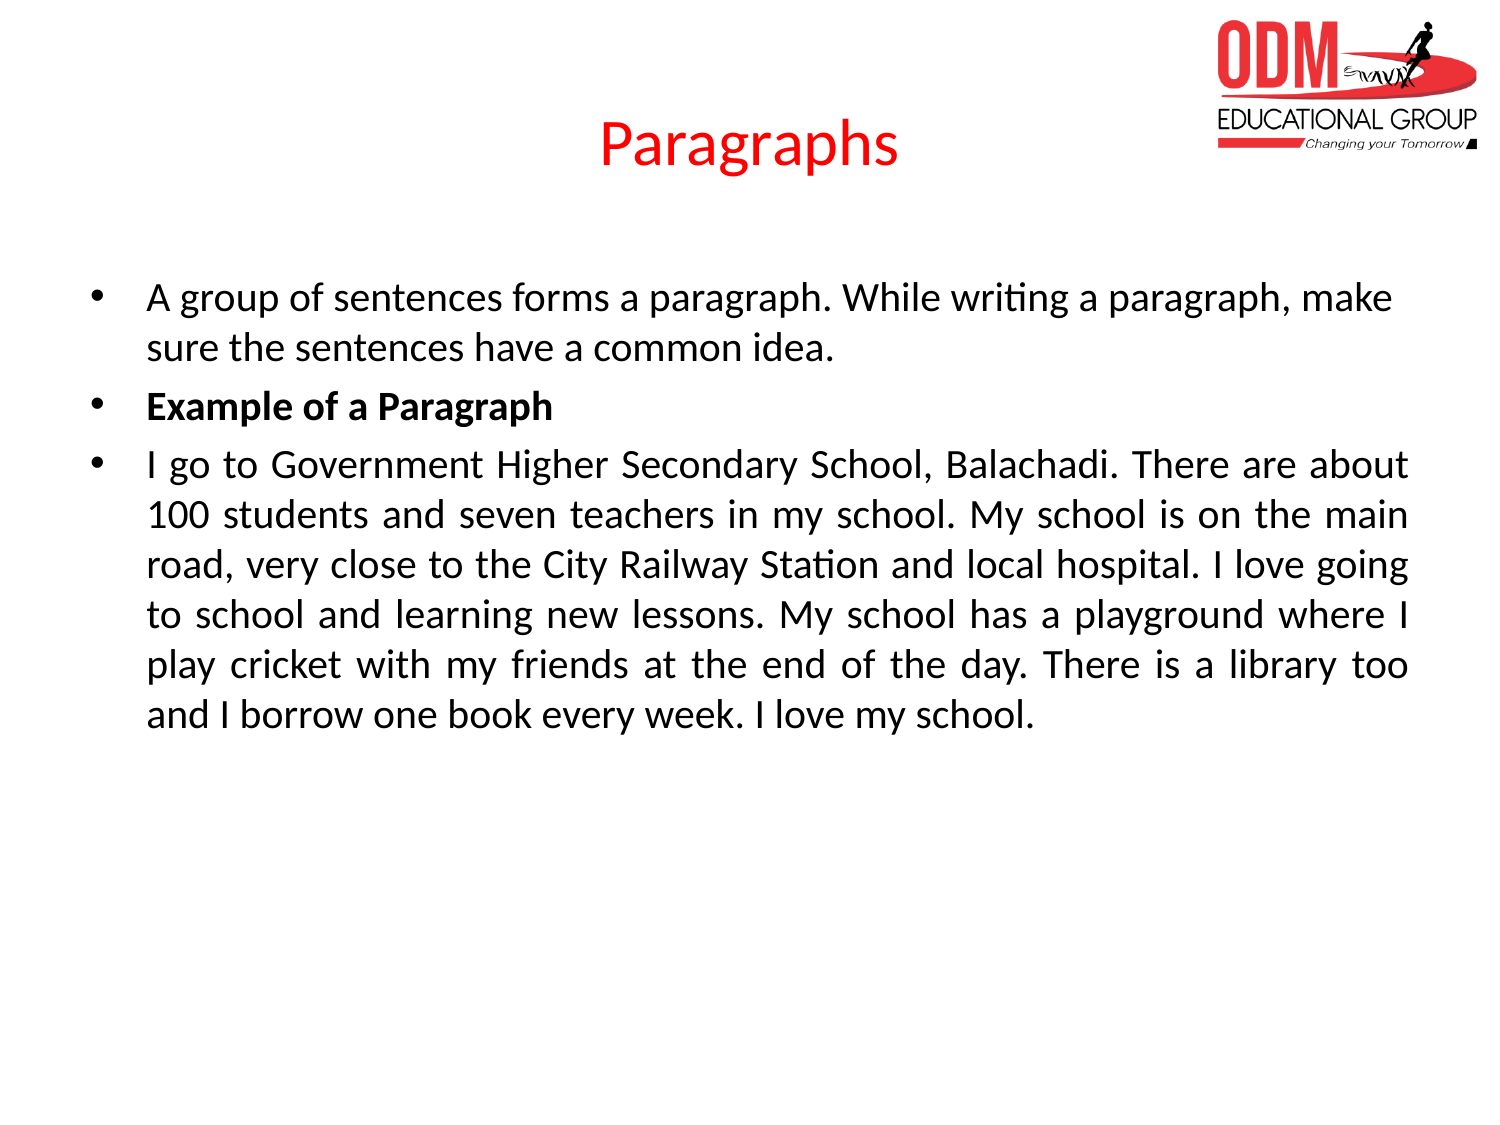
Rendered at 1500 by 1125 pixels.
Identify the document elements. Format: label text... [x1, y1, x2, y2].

picture [1217, 20, 1478, 150]
list A group of sentences forms a paragraph. While writing a paragraph, make sure the sentences have a common idea. Example of a Paragraph I go to Government Higher Secondary School, Balachadi. There are about 100 students and seven teachers in my school. My school is on the main road, very close to the City Railway Station and local hospital. I love going to school and learning new lessons. My school has a playground where I play cricket with my friends at the end of the day. There is a library too and I borrow one book every week. I love my school. [75, 262, 1425, 1005]
title Paragraphs [75, 45, 1425, 233]
